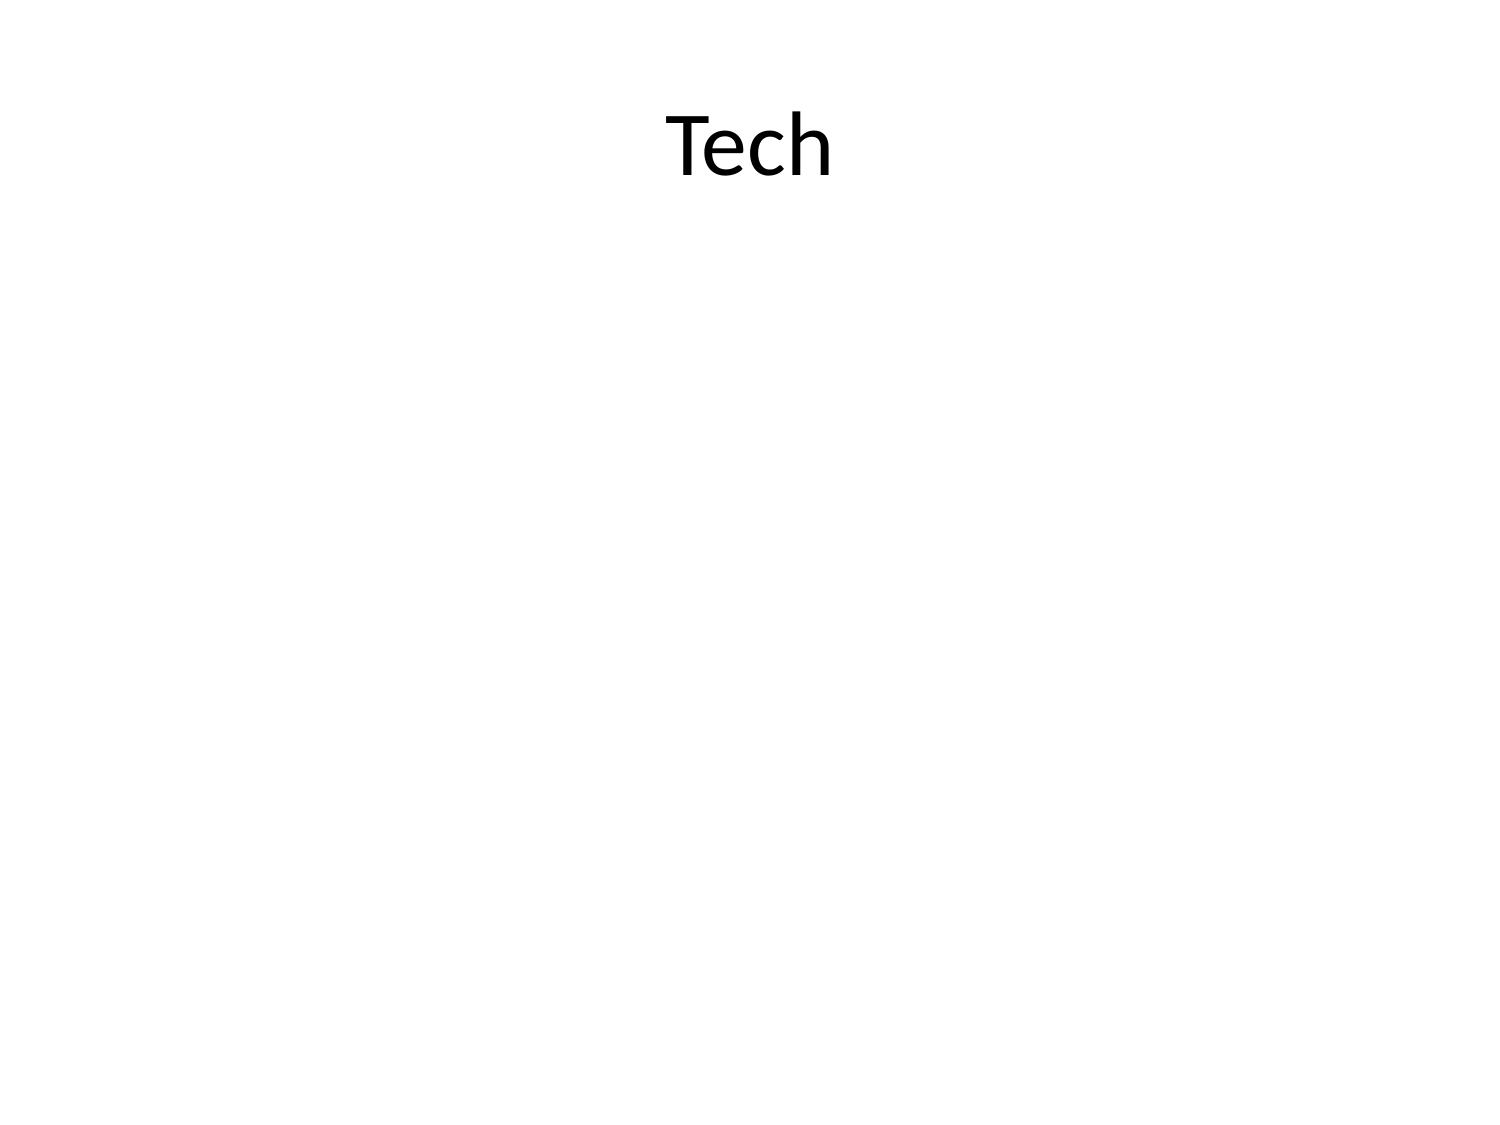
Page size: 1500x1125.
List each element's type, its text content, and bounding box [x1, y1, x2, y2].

title Tech [75, 45, 1425, 233]
